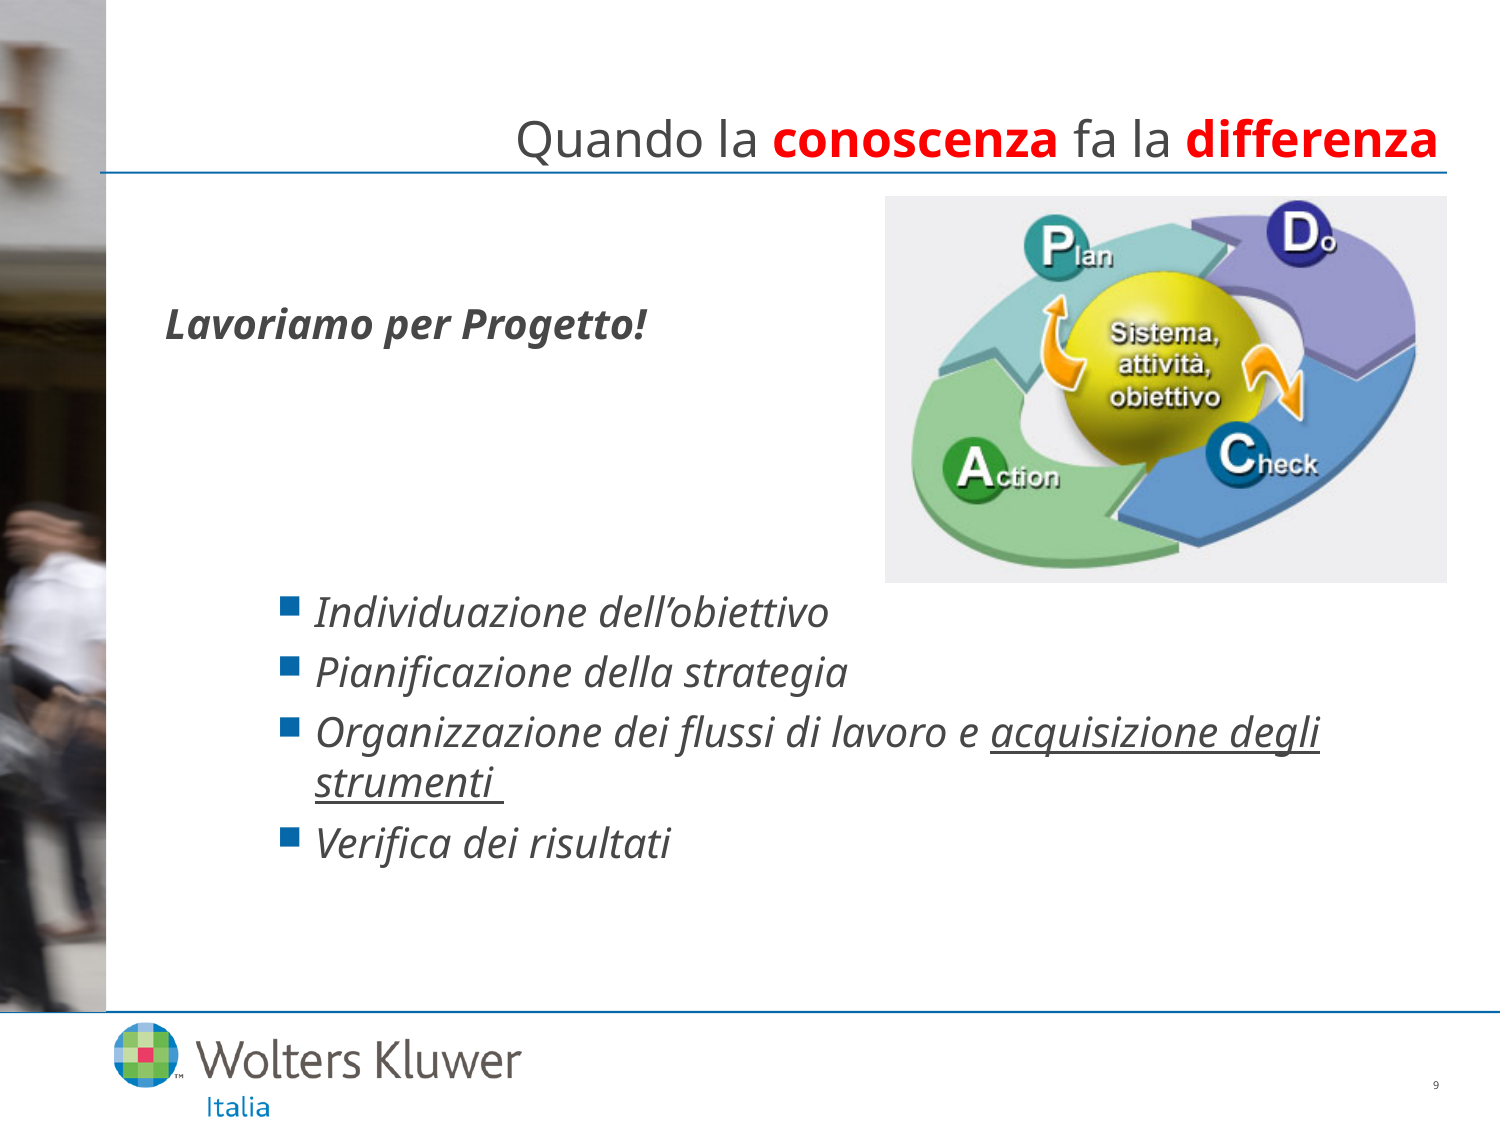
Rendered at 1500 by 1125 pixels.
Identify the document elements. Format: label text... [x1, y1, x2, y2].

picture [108, 1018, 528, 1122]
picture [0, 0, 107, 1012]
title Quando la conoscenza fa la differenza [149, 99, 1455, 176]
picture [885, 195, 1448, 583]
list Lavoriamo per Progetto! Individuazione dell’obiettivo Pianificazione della strategia Organizzazione dei flussi di lavoro e acquisizione degli strumenti Verifica dei risultati [149, 224, 1455, 1001]
slide_number 9 [1374, 1059, 1455, 1098]
